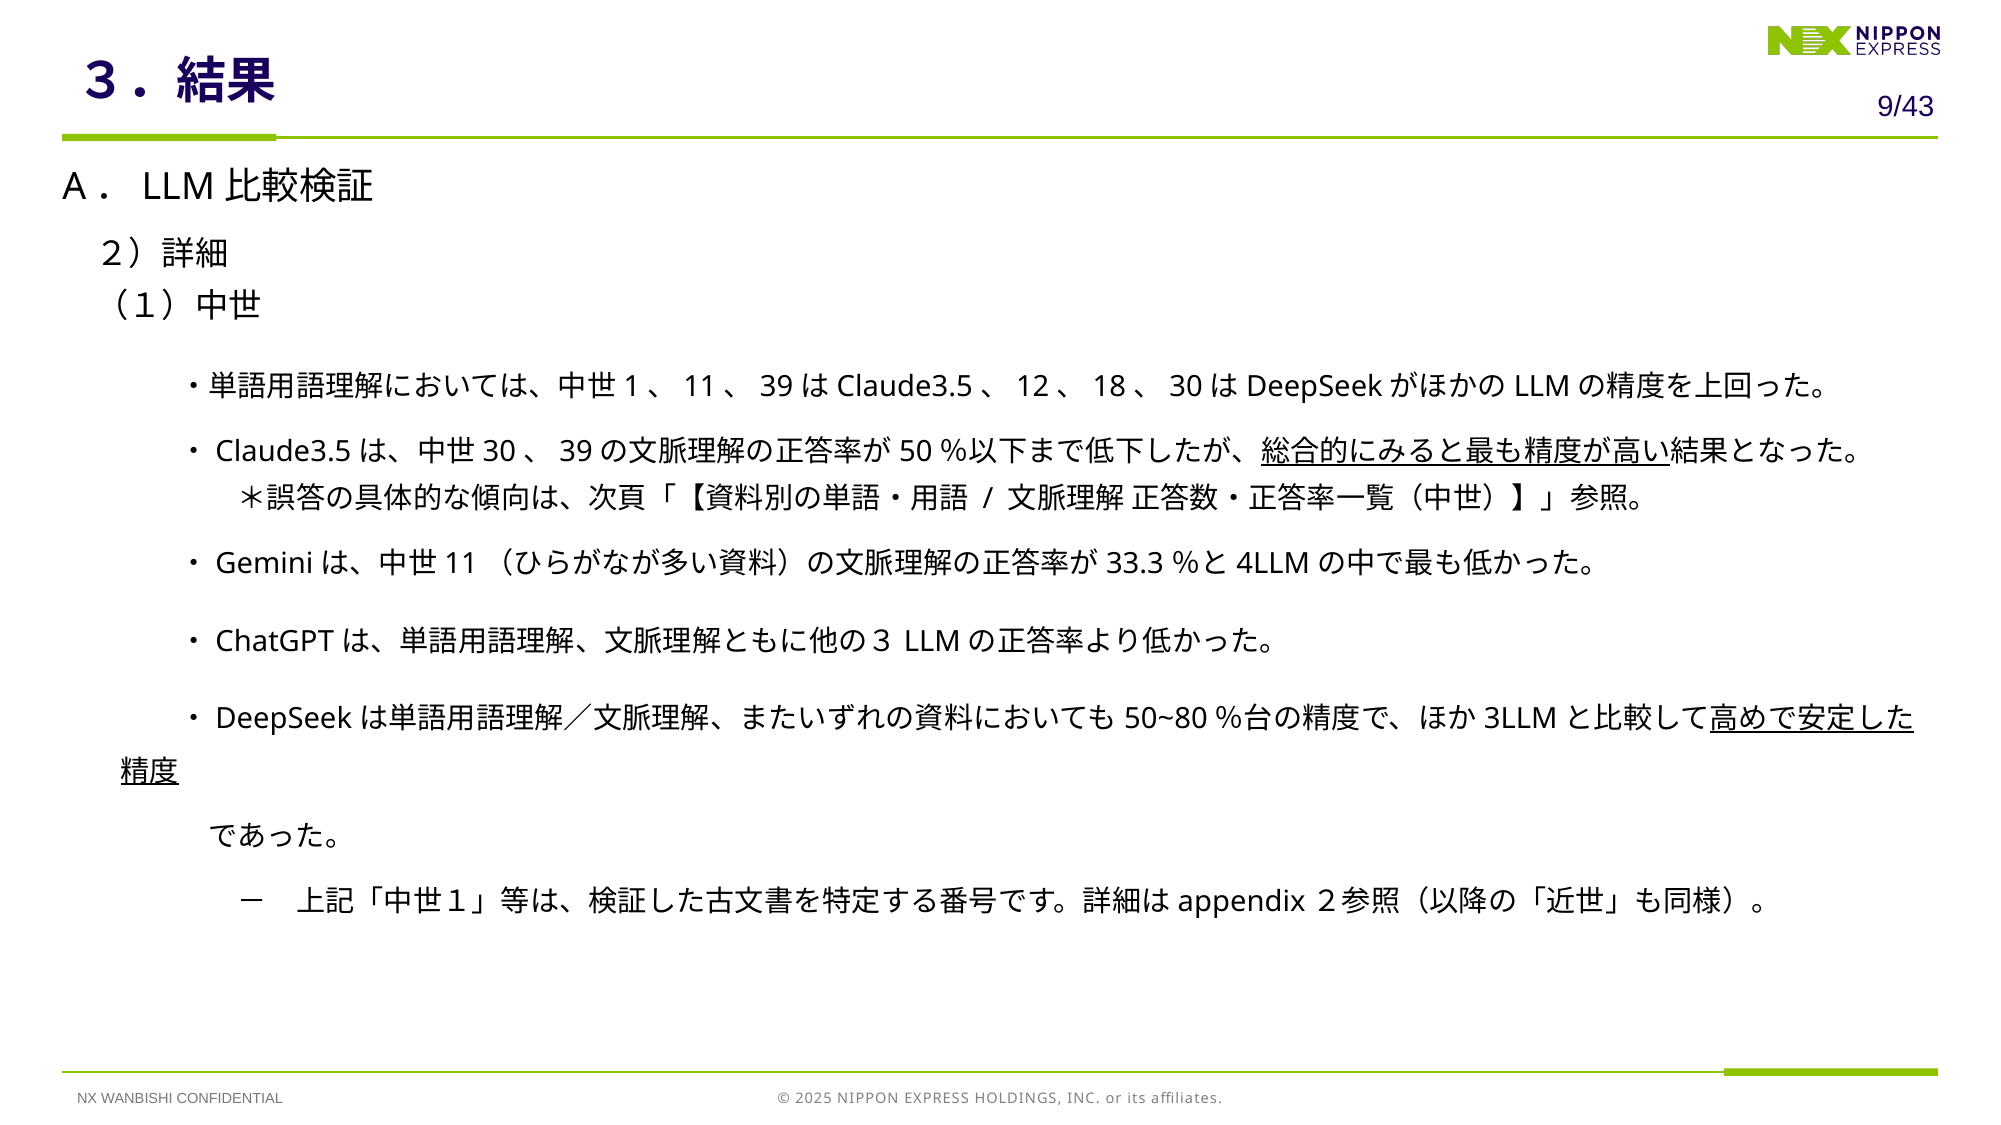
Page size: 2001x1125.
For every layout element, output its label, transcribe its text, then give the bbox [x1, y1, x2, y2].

slide_number 8/43 [1848, 87, 1935, 123]
title ３．結果 [62, 41, 1742, 103]
list A．LLM比較検証 ２）詳細 （１）中世 ・単語用語理解においては、中世1、11、39はClaude3.5、12、18、30はDeepSeekがほかのLLMの精度を上回った。 ・Claude3.5は、中世30、39の文脈理解の正答率が50％以下まで低下したが、総合的にみると最も精度が高い結果となった。 ＊誤答の具体的な傾向は、次頁「【資料別の単語・用語 / 文脈理解 正答数・正答率一覧（中世）】」参照。 ・Geminiは、中世11（ひらがなが多い資料）の文脈理解の正答率が33.3％と4LLMの中で最も低かった。 ・ChatGPTは、単語用語理解、文脈理解ともに他の３LLMの正答率より低かった。 ・DeepSeekは単語用語理解／文脈理解、またいずれの資料においても50~80％台の精度で、ほか3LLMと比較して高めで安定した精度 であった。 － 上記「中世１」等は、検証した古文書を特定する番号です。詳細はappendix２参照（以降の「近世」も同様）。 [62, 162, 1939, 907]
footer NX WANBISHI CONFIDENTIAL [62, 1086, 738, 1110]
picture [1768, 26, 1940, 55]
